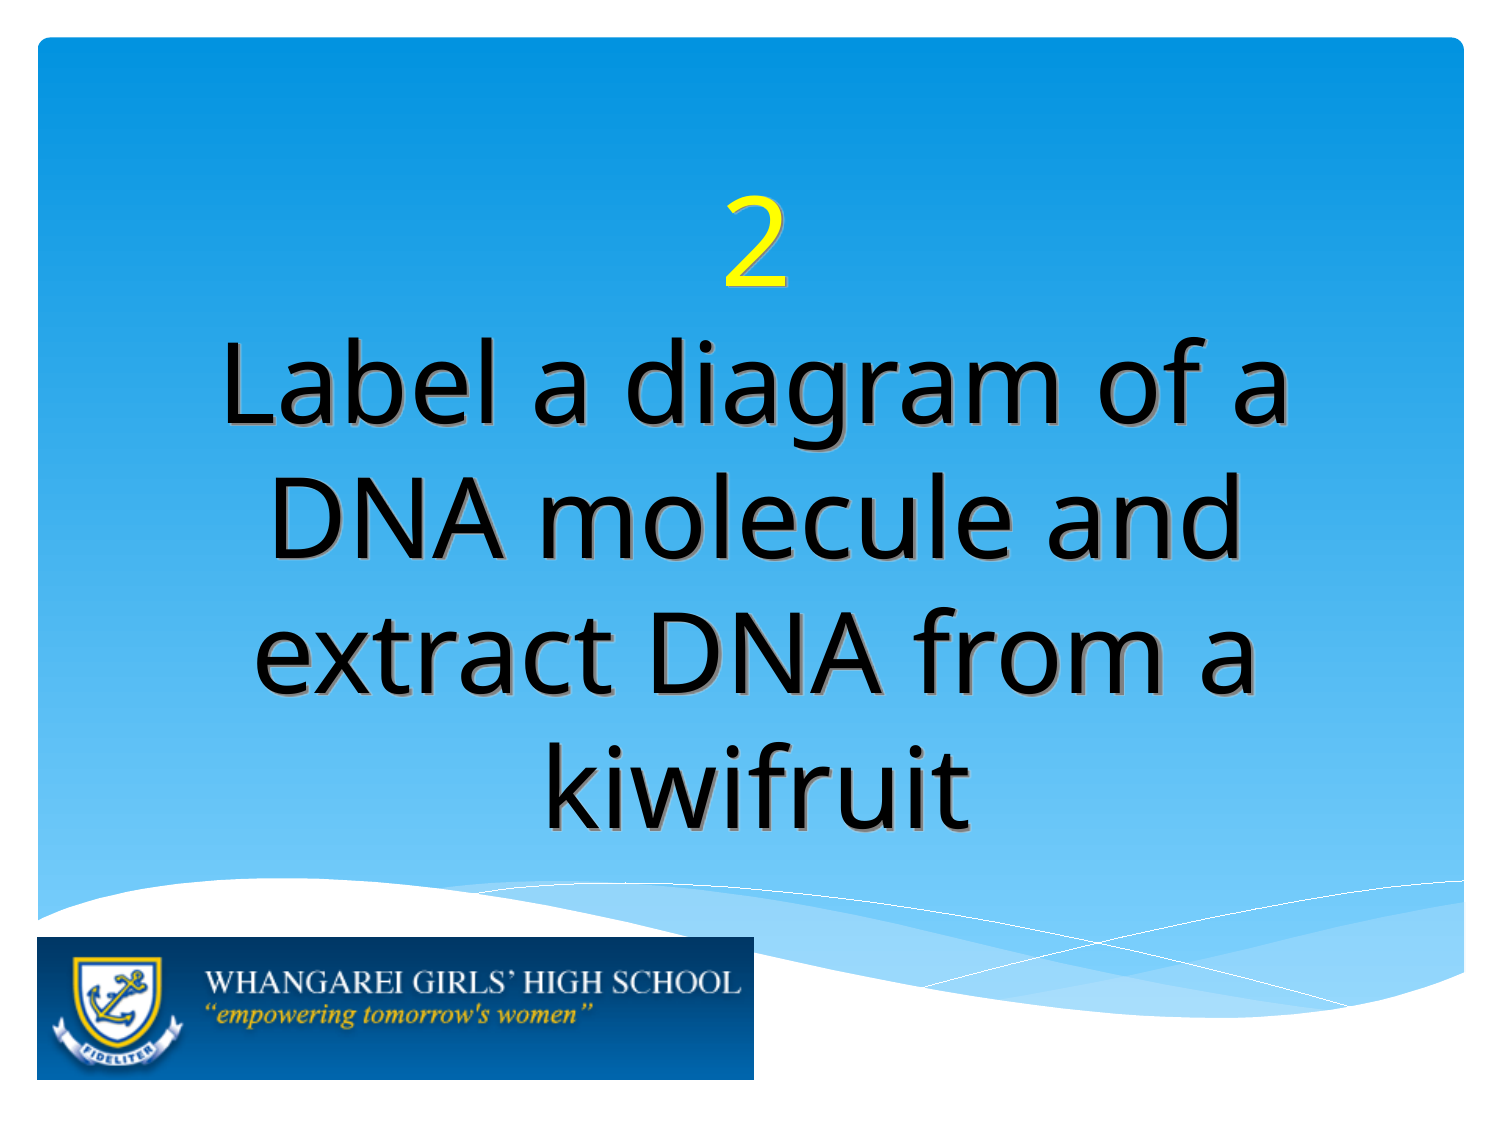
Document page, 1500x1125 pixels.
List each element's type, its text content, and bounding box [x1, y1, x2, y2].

picture [37, 937, 754, 1080]
text_box 2 Label a diagram of a DNA molecule and extract DNA from a kiwifruit [74, 99, 1438, 913]
